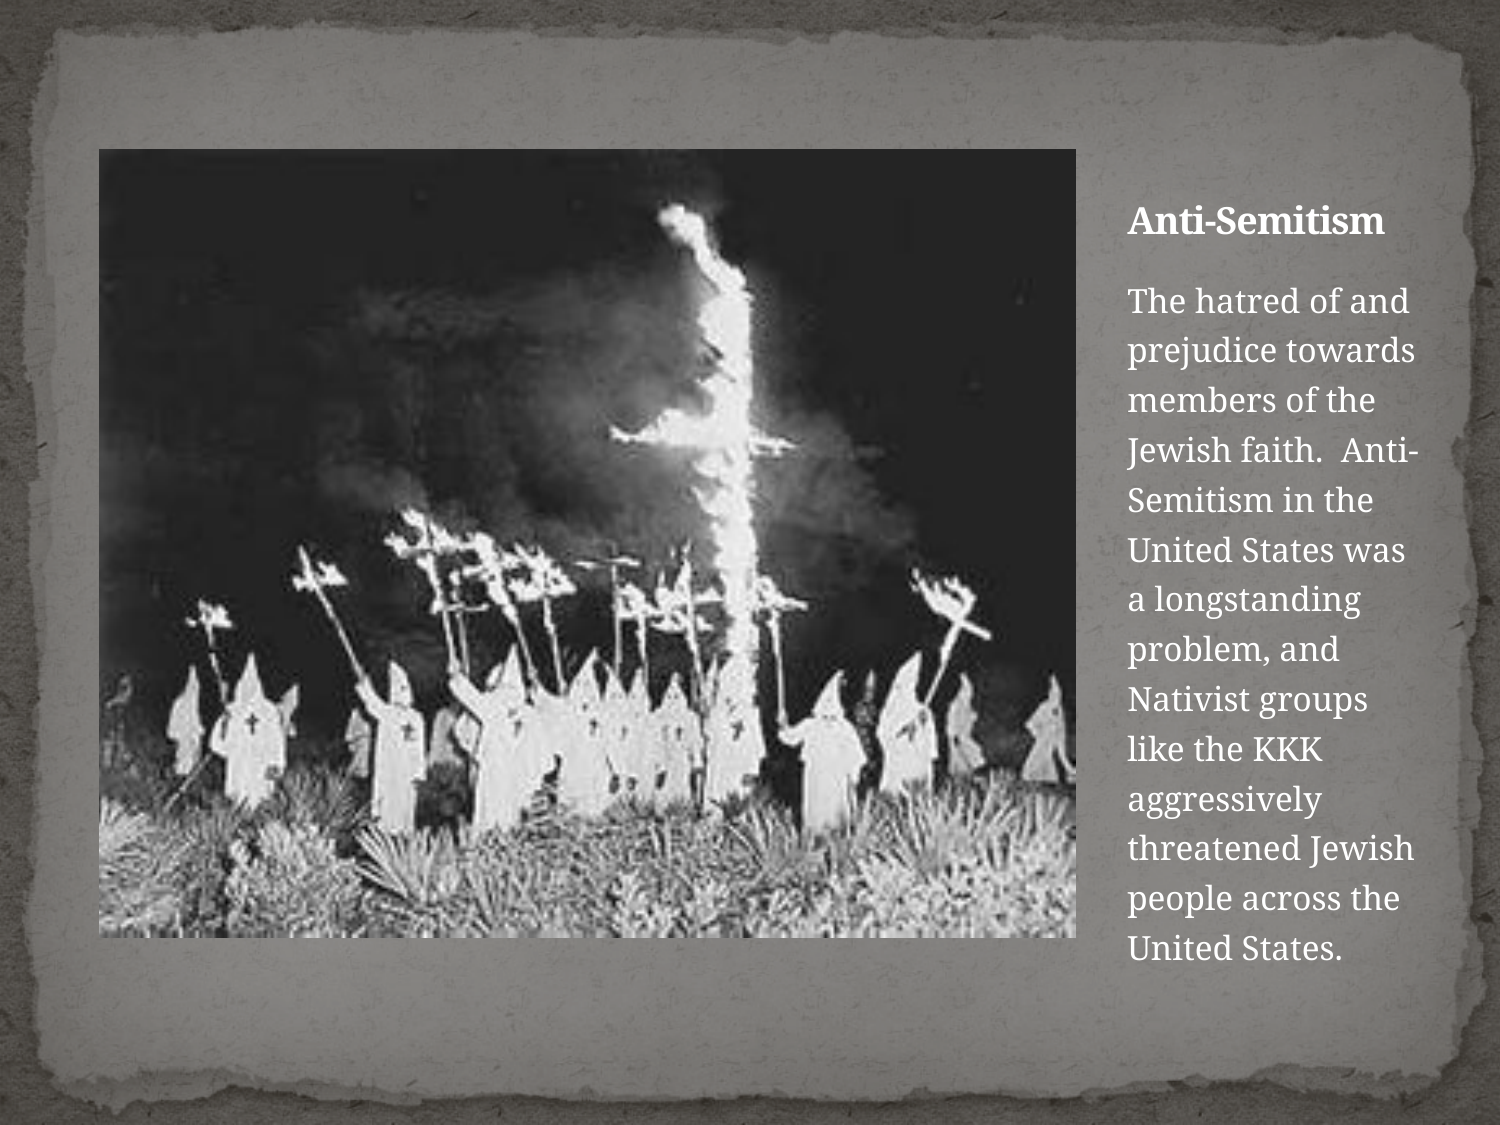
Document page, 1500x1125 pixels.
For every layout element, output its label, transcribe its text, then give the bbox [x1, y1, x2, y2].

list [101, 152, 1074, 936]
title Anti-Semitism [1112, 74, 1438, 250]
list The hatred of and prejudice towards members of the Jewish faith. Anti-Semitism in the United States was a longstanding problem, and Nativist groups like the KKK aggressively threatened Jewish people across the United States. [1112, 262, 1438, 988]
